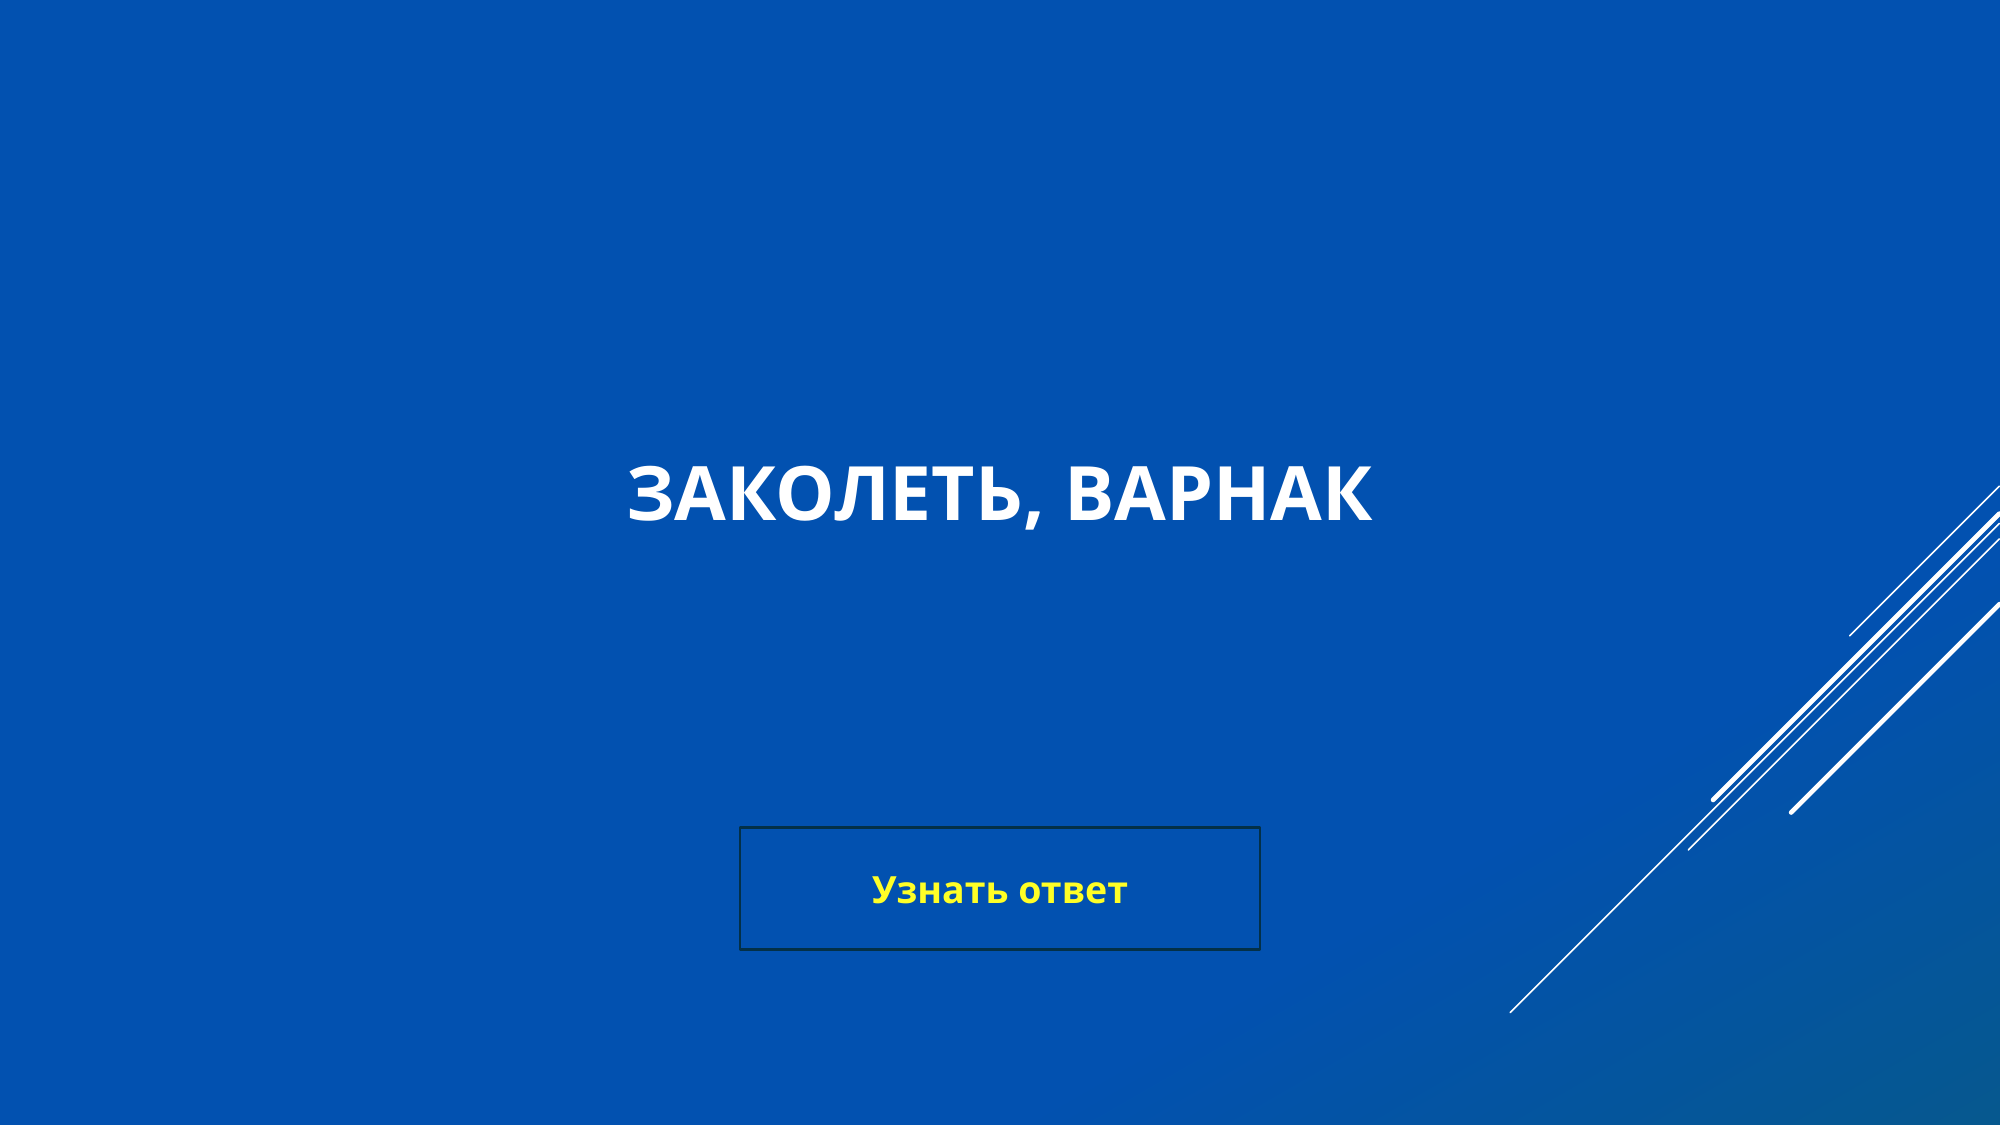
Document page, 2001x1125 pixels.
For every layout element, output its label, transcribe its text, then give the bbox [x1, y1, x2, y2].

title Заколеть, варнак [300, 366, 1700, 614]
